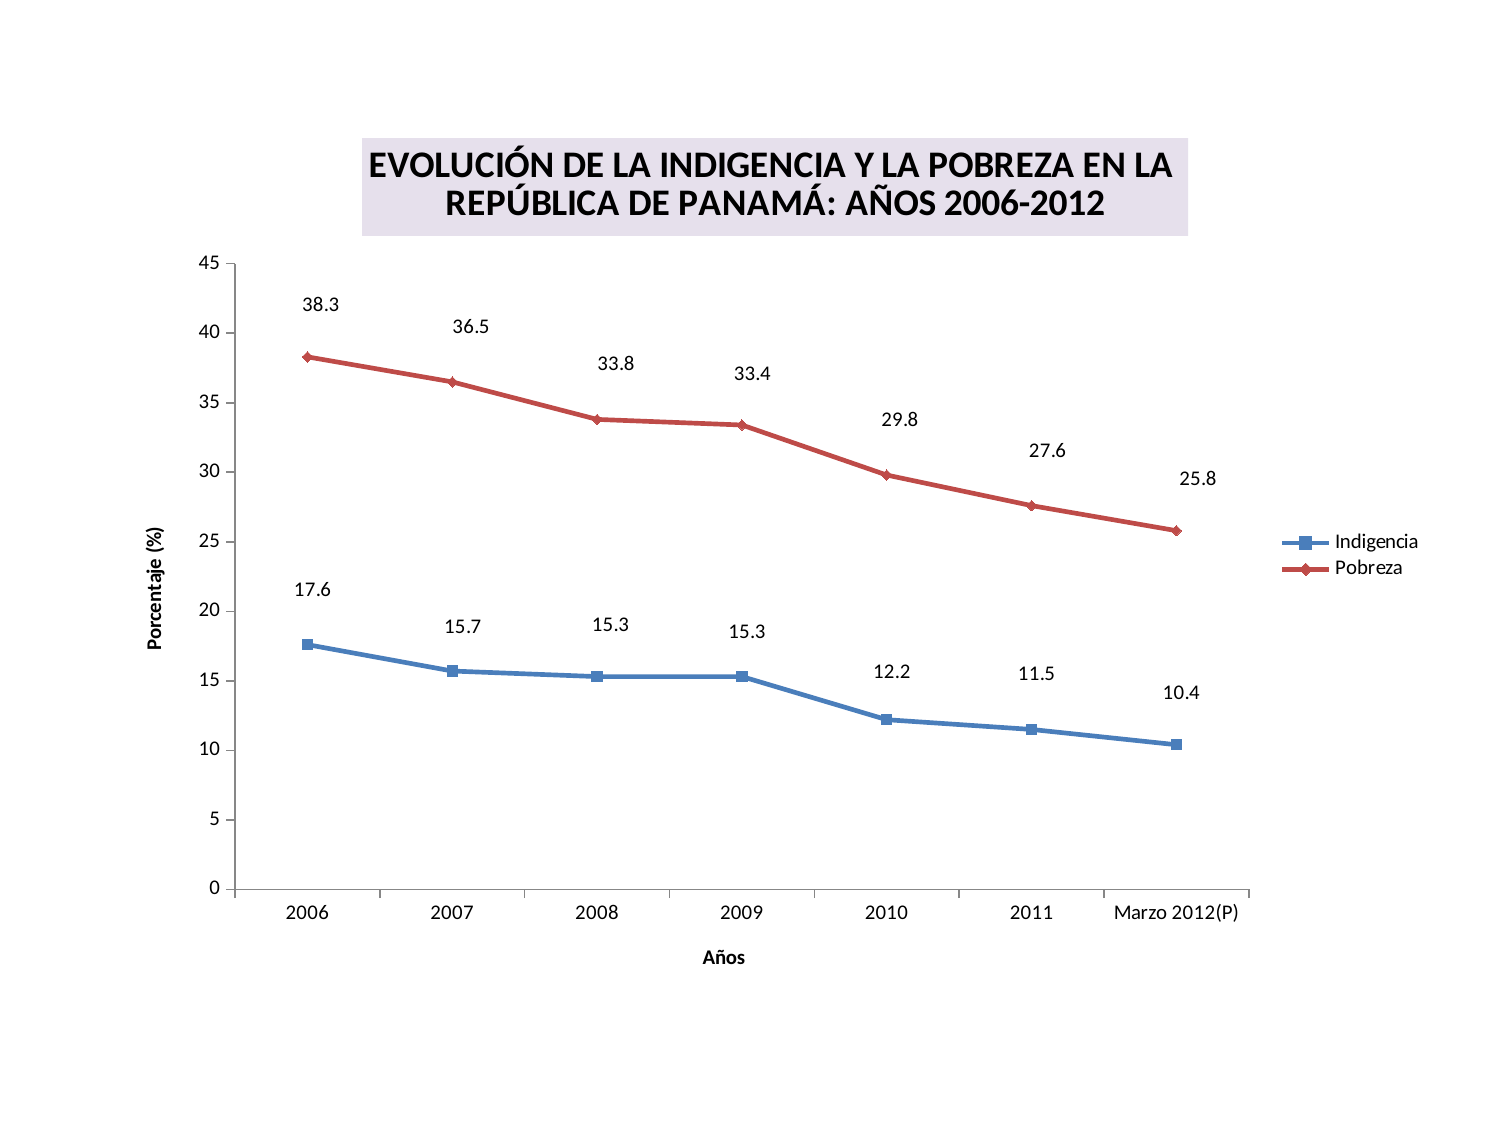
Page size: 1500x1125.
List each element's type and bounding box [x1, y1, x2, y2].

chart [112, 112, 1438, 1001]
